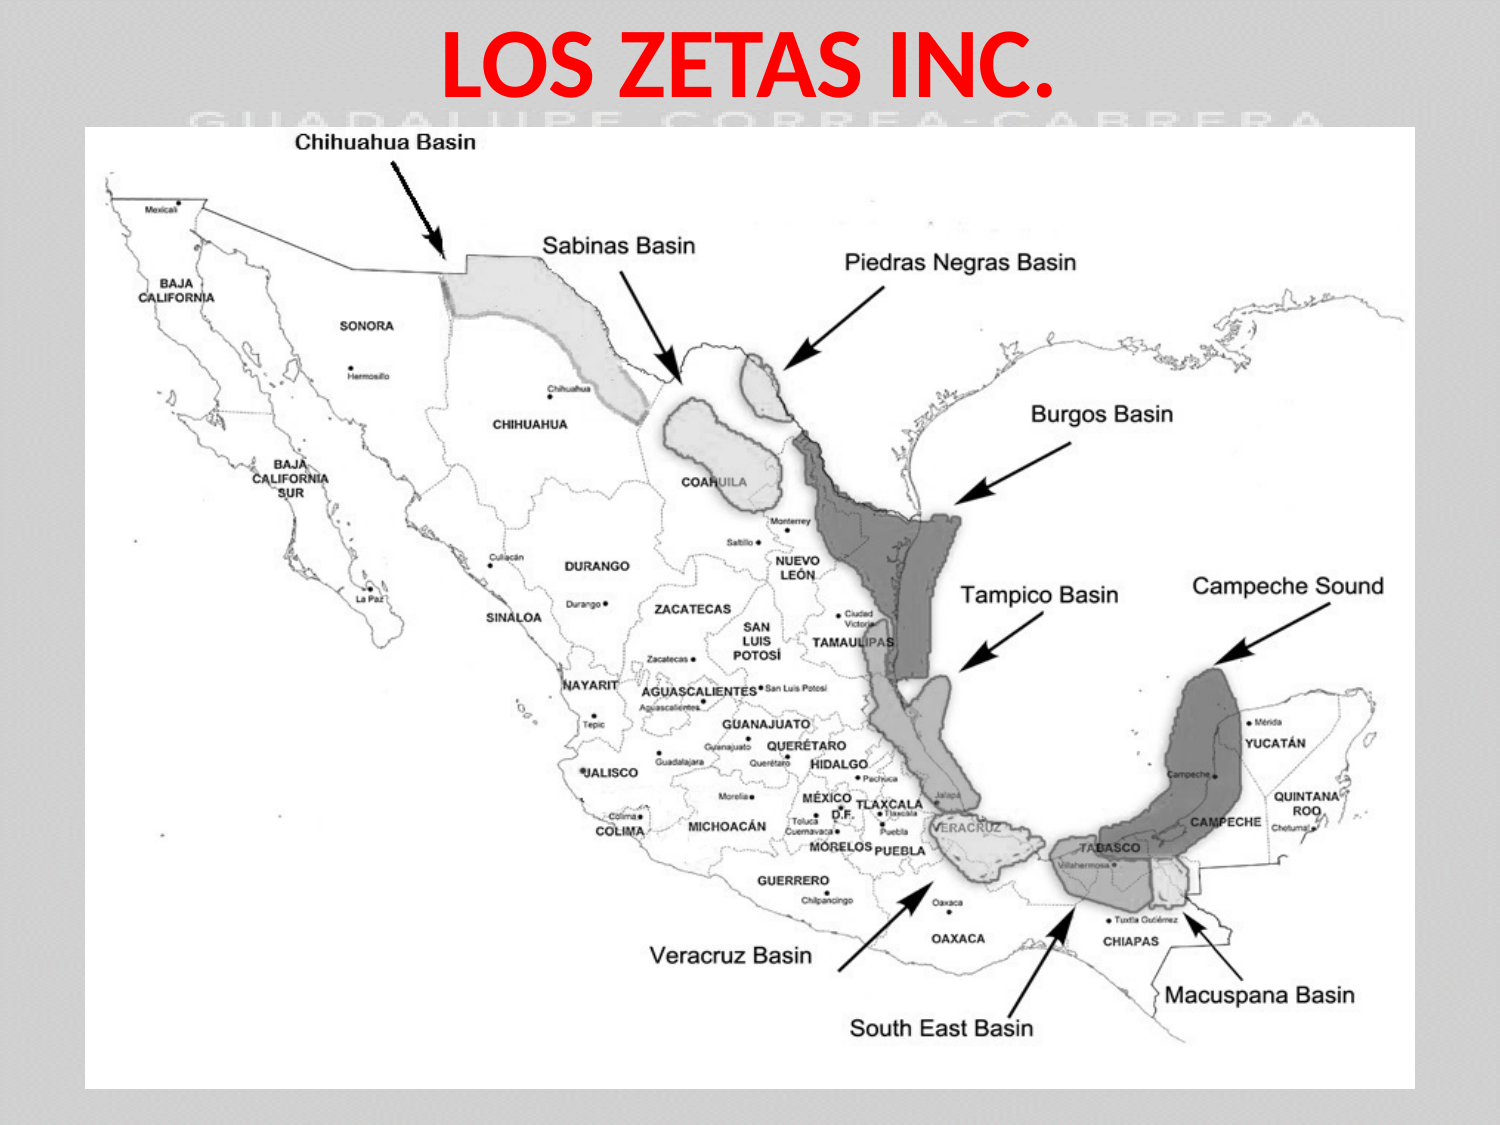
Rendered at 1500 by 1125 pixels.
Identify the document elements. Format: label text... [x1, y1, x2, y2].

text_box LOS ZETAS INC. [425, 13, 1075, 125]
picture [85, 127, 1415, 1089]
